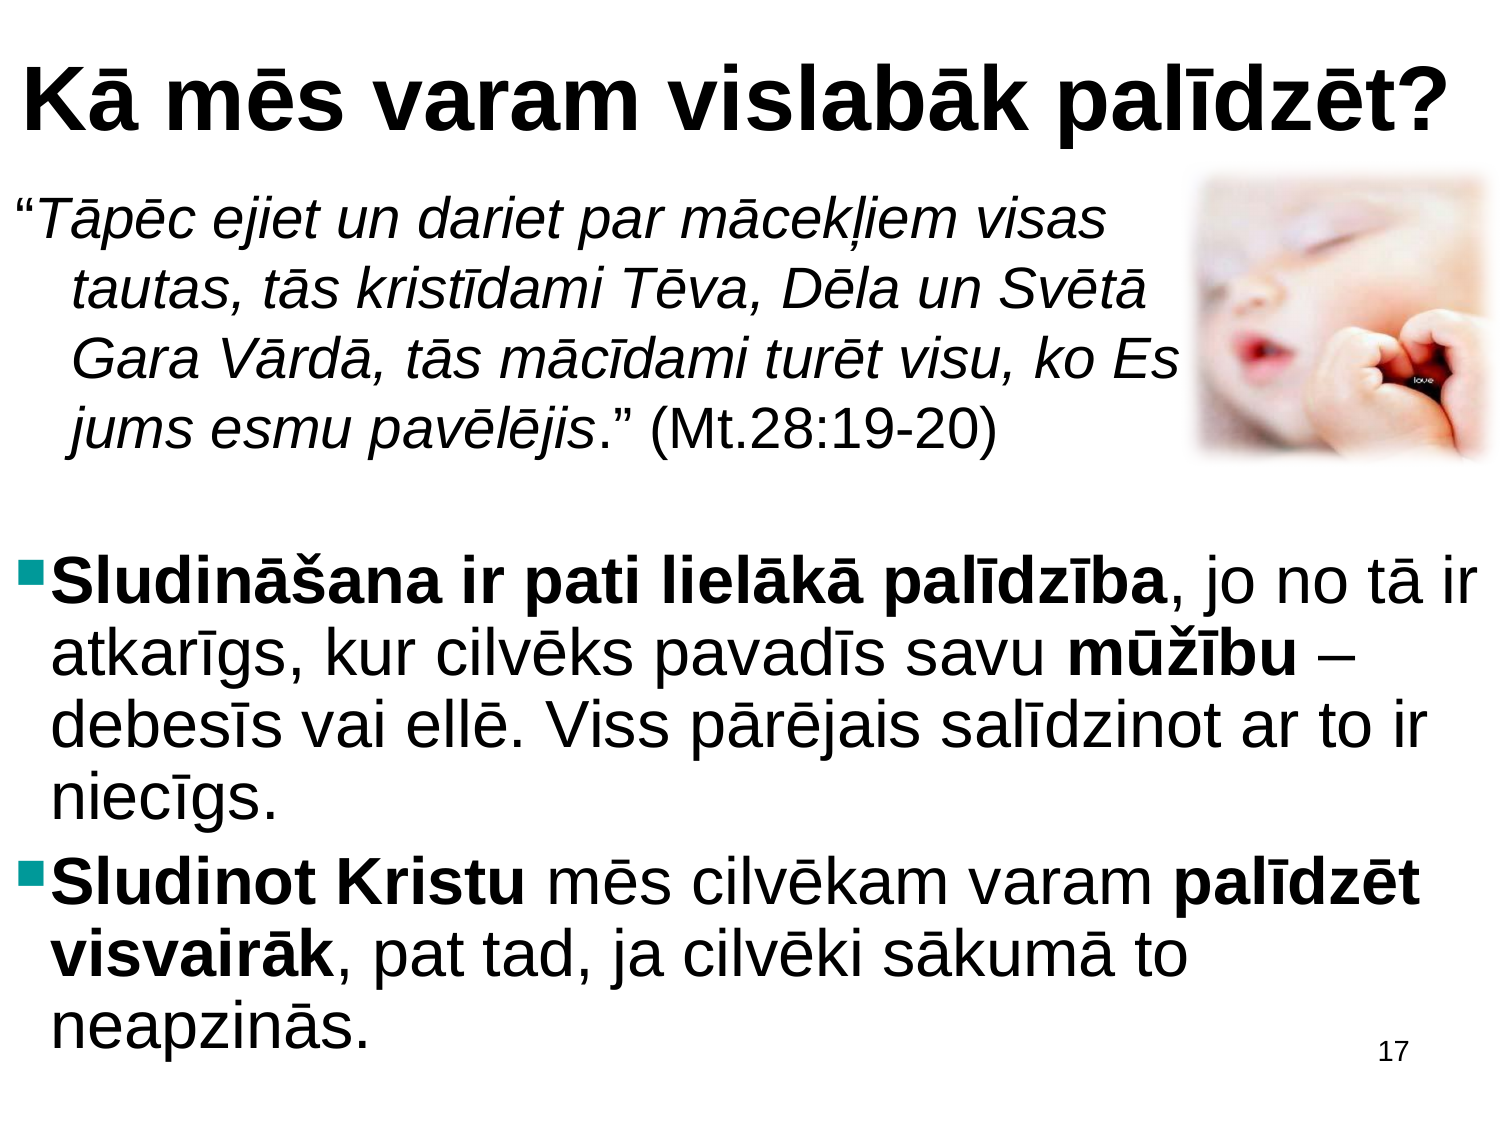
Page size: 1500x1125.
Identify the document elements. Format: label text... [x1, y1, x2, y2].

text_box Sludināšana ir pati lielākā palīdzība, jo no tā ir atkarīgs, kur cilvēks pavadīs savu mūžību – debesīs vai ellē. Viss pārējais salīdzinot ar to ir niecīgs. Sludinot Kristu mēs cilvēkam varam palīdzēt visvairāk, pat tad, ja cilvēki sākumā to neapzinās. [0, 538, 1500, 795]
list “Tāpēc ejiet un dariet par mācekļiem visas tautas, tās kristīdami Tēva, Dēla un Svētā Gara Vārdā, tās mācīdami turēt visu, ko Es jums esmu pavēlējis.” (Mt.28:19-20) [0, 795, 1271, 1125]
picture [1180, 160, 1500, 469]
slide_number 17 [1271, 1024, 1426, 1103]
title Kā mēs varam vislabāk palīdzēt? [0, 30, 1500, 157]
list “Tāpēc ejiet un dariet par mācekļiem visas tautas, tās kristīdami Tēva, Dēla un Svētā Gara Vārdā, tās mācīdami turēt visu, ko Es jums esmu pavēlējis.” (Mt.28:19-20) [0, 172, 1271, 538]
